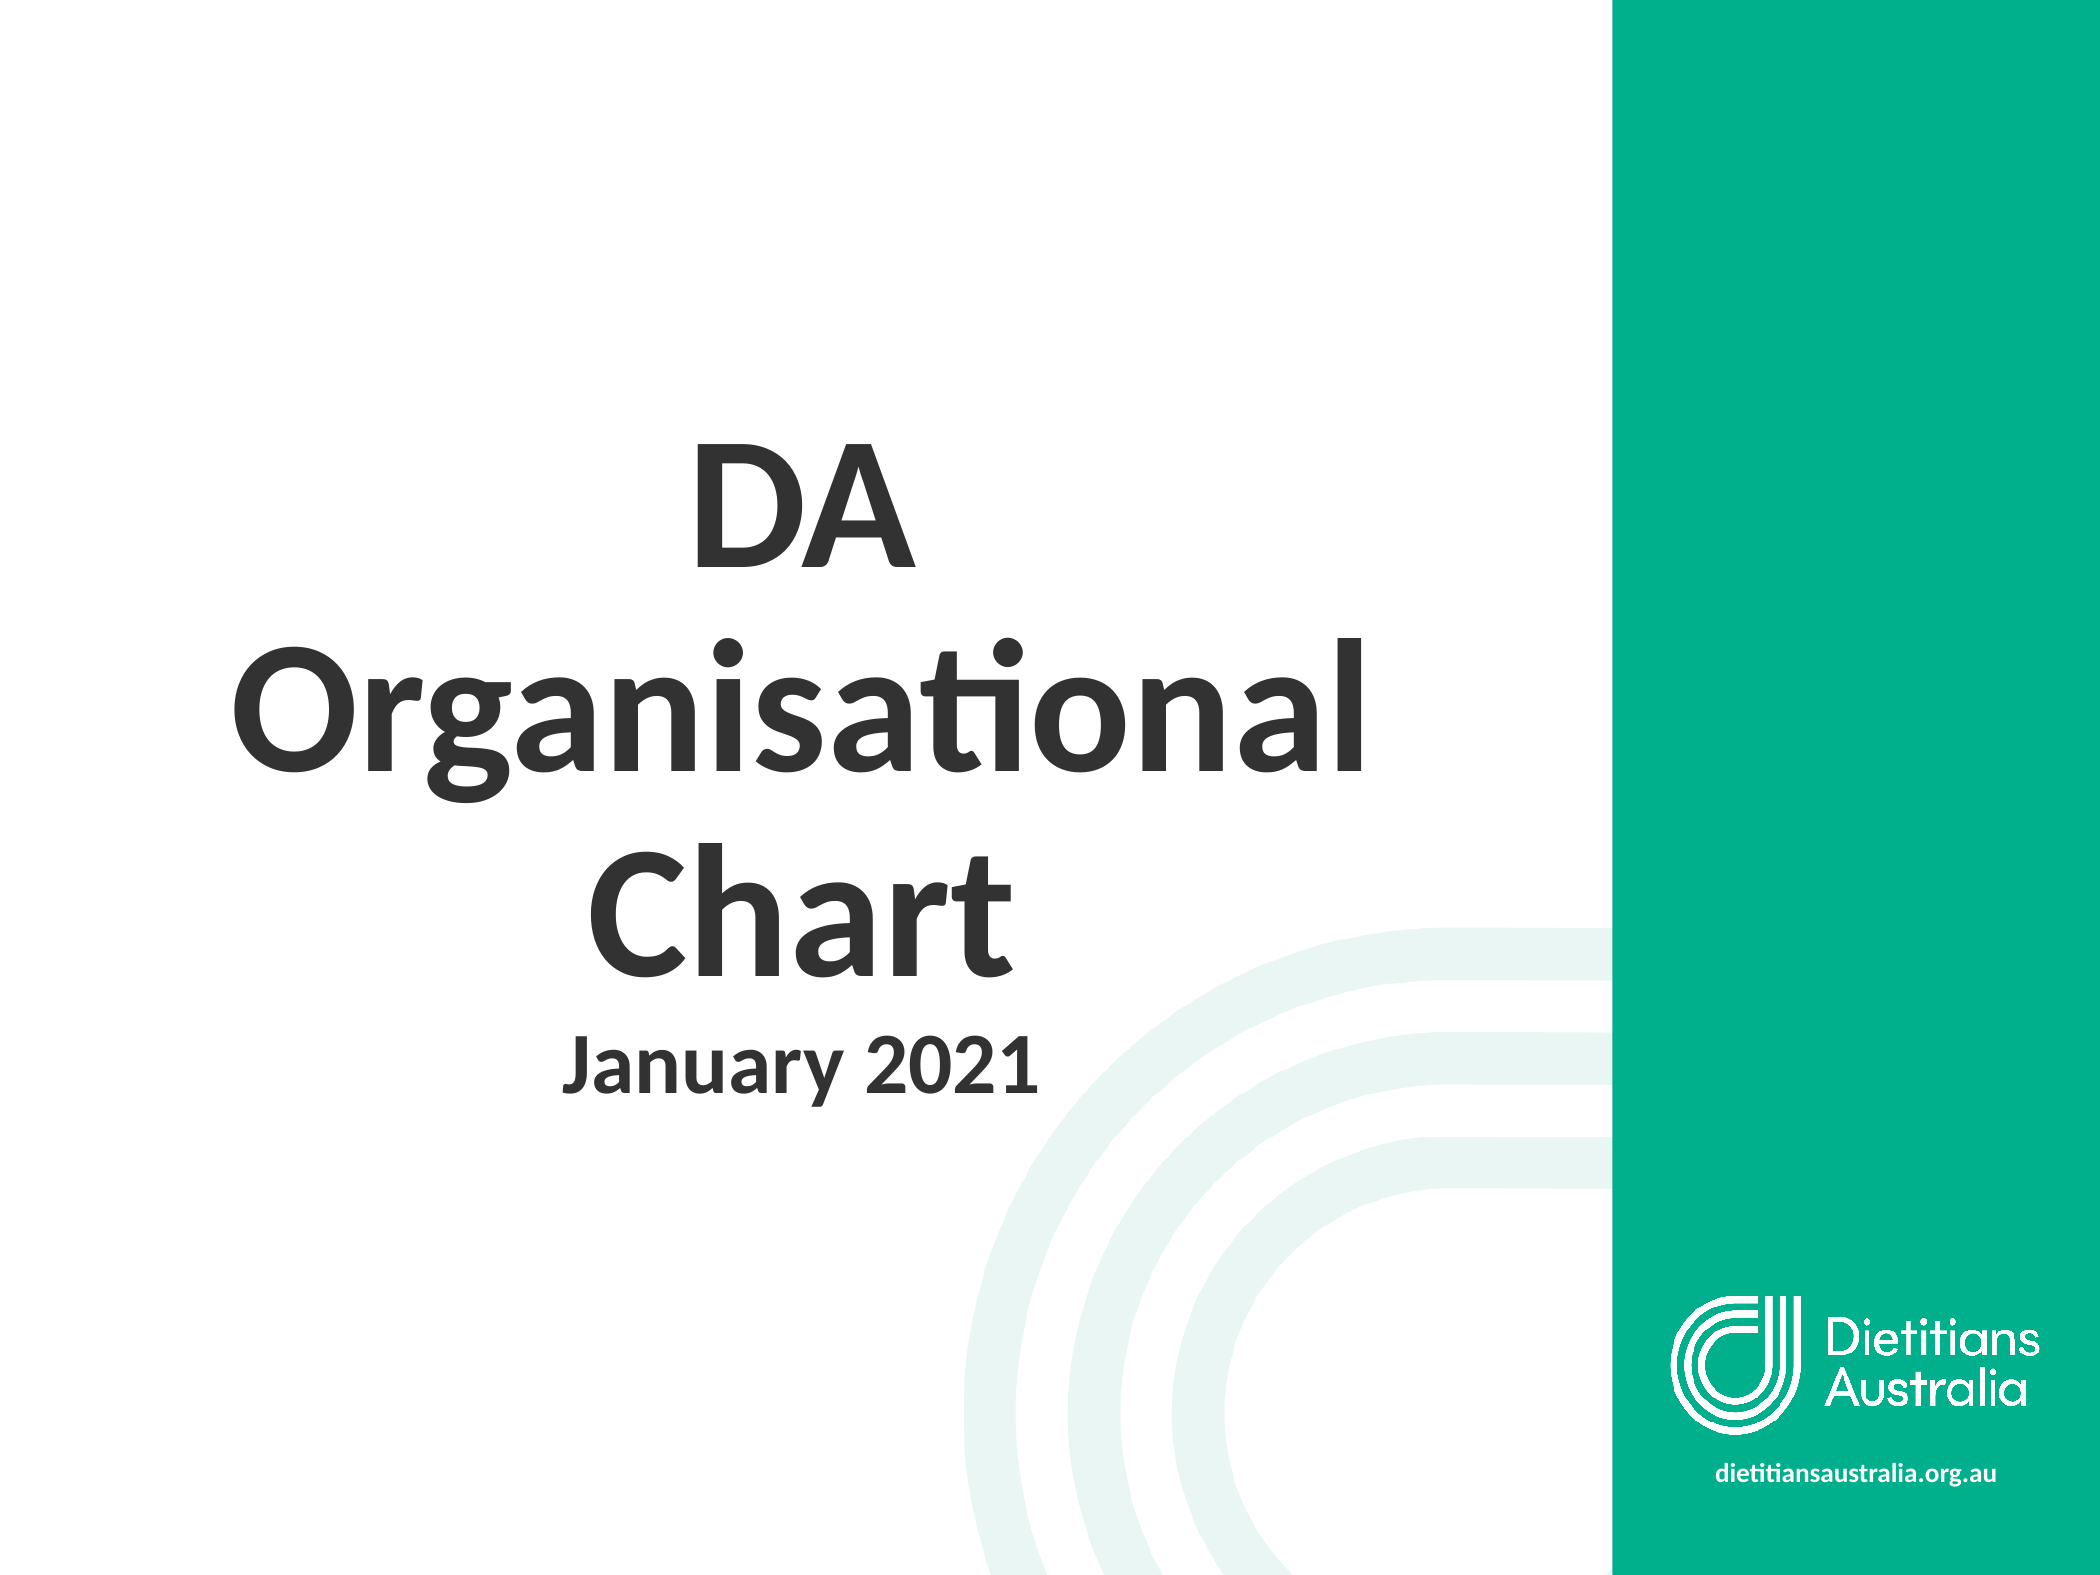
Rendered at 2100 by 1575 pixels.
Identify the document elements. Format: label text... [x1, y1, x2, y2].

picture [1609, 1217, 2100, 1512]
title DA Organisational Chart January 2021 [123, 605, 1480, 910]
